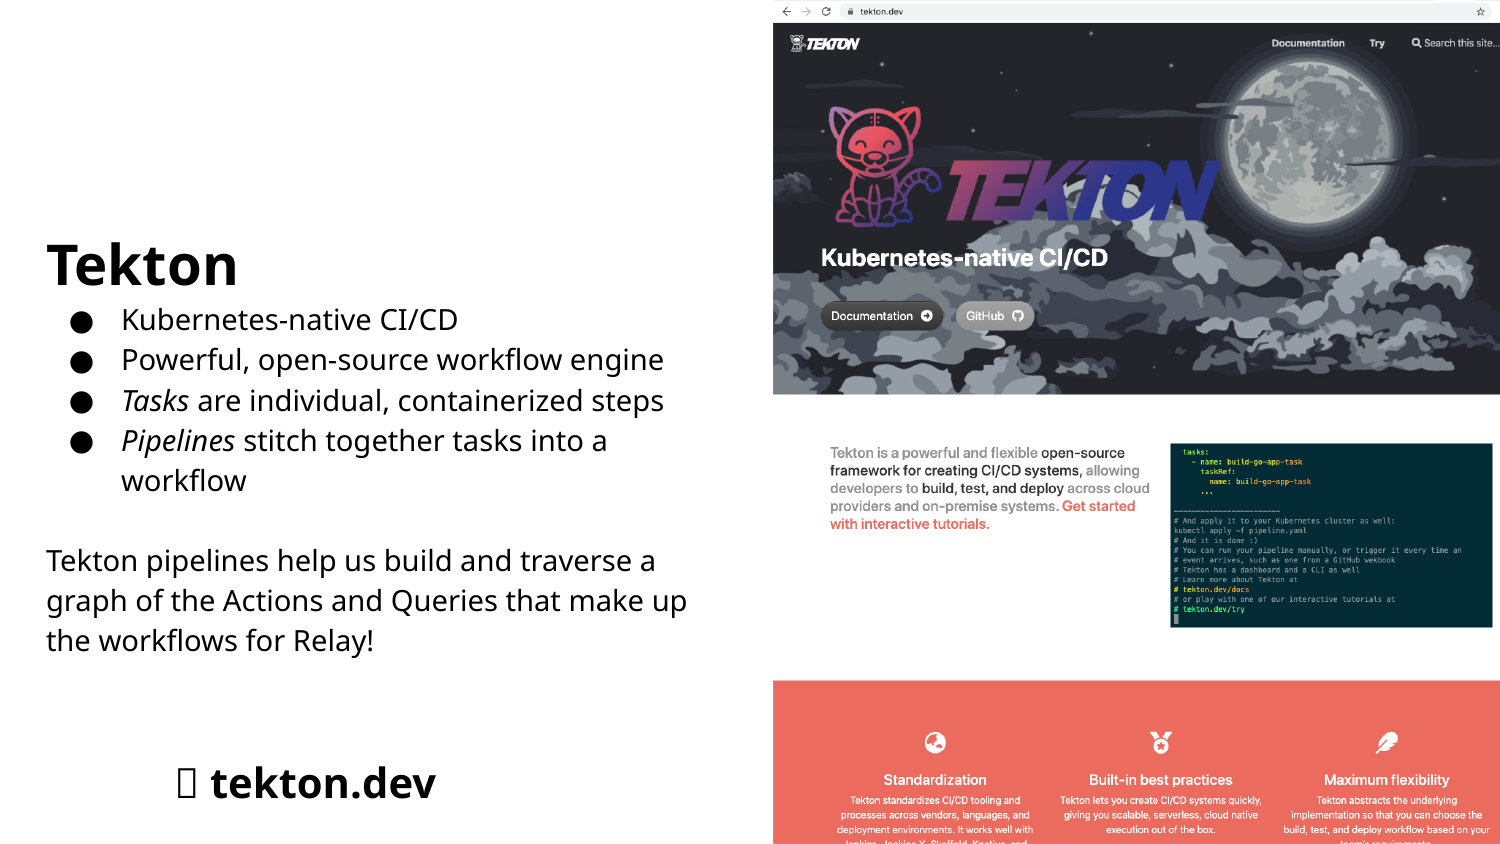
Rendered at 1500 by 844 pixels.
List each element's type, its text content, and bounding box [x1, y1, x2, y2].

text_box 🔗 tekton.dev [159, 741, 608, 795]
text_box Tekton Kubernetes-native CI/CD Powerful, open-source workflow engine Tasks are individual, containerized steps Pipelines stitch together tasks into a workflow Tekton pipelines help us build and traverse a graph of the Actions and Queries that make up the workflows for Relay! [31, 213, 750, 844]
picture [772, 0, 1500, 844]
